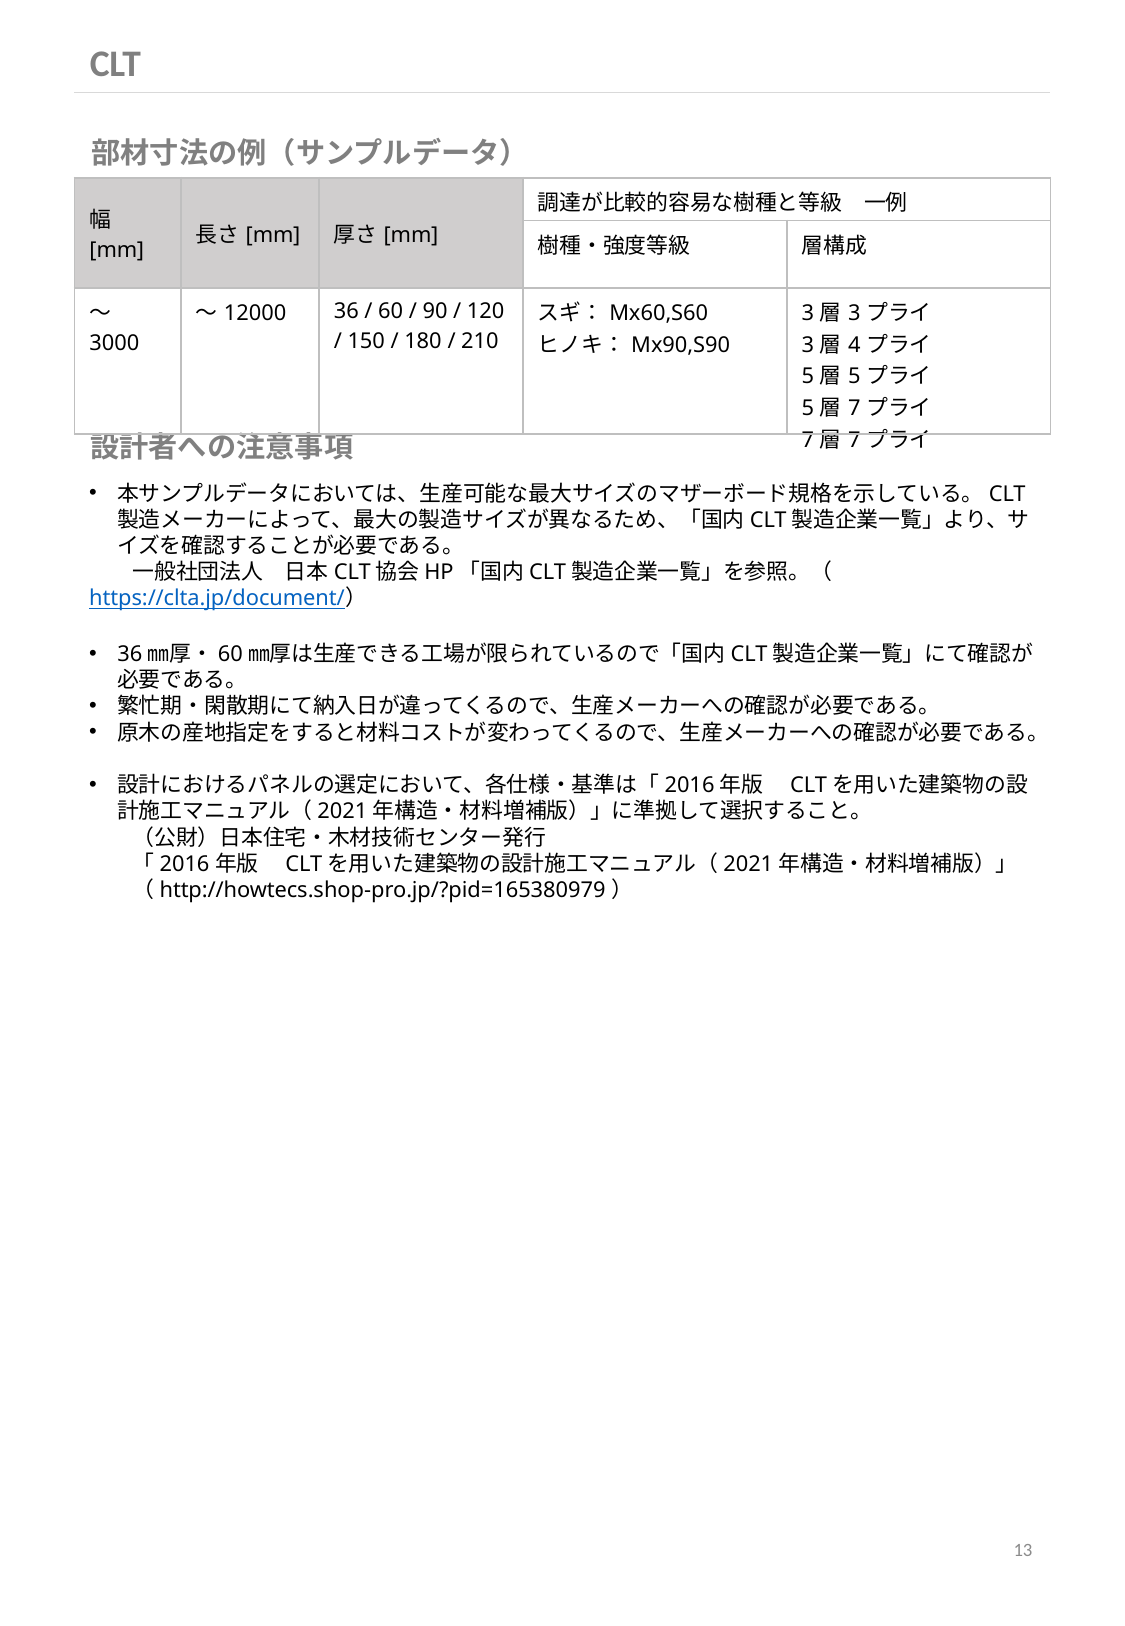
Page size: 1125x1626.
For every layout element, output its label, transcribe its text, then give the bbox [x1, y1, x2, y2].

text_box 設計者への注意事項 [75, 435, 369, 471]
text_box 本サンプルデータにおいては、生産可能な最大サイズのマザーボード規格を示している。CLT製造メーカーによって、最大の製造サイズが異なるため、「国内CLT製造企業一覧」より、サイズを確認することが必要である。 一般社団法人 日本CLT協会HP「国内CLT製造企業一覧」を参照。（https://clta.jp/document/） 36㎜厚・60㎜厚は生産できる工場が限られているので「国内CLT製造企業一覧」にて確認が必要である。 繁忙期・閑散期にて納入日が違ってくるので、生産メーカーへの確認が必要である。 原木の産地指定をすると材料コストが変わってくるので、生産メーカーへの確認が必要である。 設計におけるパネルの選定において、各仕様・基準は「2016年版 CLTを用いた建築物の設計施工マニュアル（2021年構造・材料増補版）」に準拠して選択すること。 （公財）日本住宅・木材技術センター発行 「2016年版 CLTを用いた建築物の設計施工マニュアル（2021年構造・材料増補版）」 （http://howtecs.shop-pro.jp/?pid=165380979） [74, 471, 1051, 910]
table_cell 樹種・強度等級 [524, 221, 786, 287]
text_box CLT [75, 31, 156, 92]
table_cell 3層3プライ 3層4プライ 5層5プライ 5層7プライ 7層7プライ [788, 289, 1050, 433]
table_cell ～12000 [182, 289, 318, 433]
table_header 調達が比較的容易な樹種と等級 一例 [524, 179, 1050, 220]
table_cell 層構成 [788, 221, 1050, 287]
slide_number 13 [794, 1506, 1048, 1593]
table_cell 36 / 60 / 90 / 120 / 150 / 180 / 210 [320, 289, 522, 433]
text_box 部材寸法の例（サンプルデータ） [76, 127, 545, 177]
table_cell ～3000 [75, 289, 180, 433]
table_header 幅[mm] [75, 179, 180, 287]
table_cell スギ：Mx60,S60 ヒノキ：Mx90,S90 [524, 289, 786, 433]
table_header 厚さ[mm] [320, 179, 522, 287]
table_header 長さ[mm] [182, 179, 318, 287]
